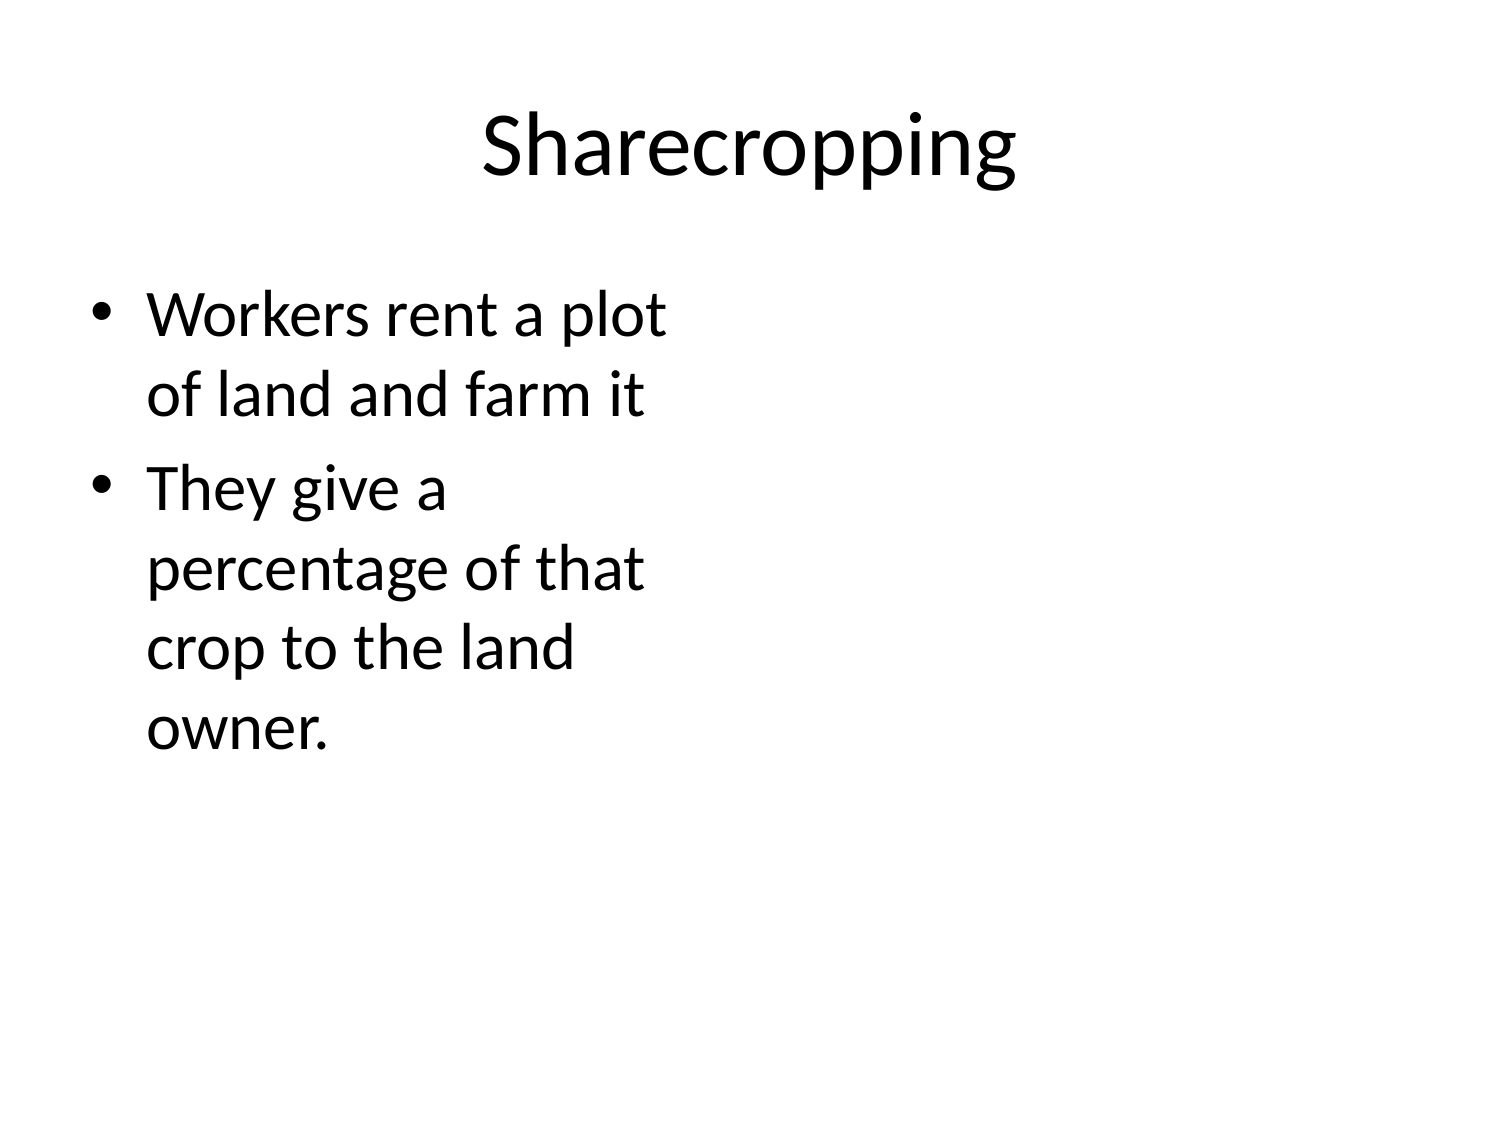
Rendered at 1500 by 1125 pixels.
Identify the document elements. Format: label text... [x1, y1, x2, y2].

list Workers rent a plot of land and farm it They give a percentage of that crop to the land owner. [75, 262, 713, 1005]
title Sharecropping [75, 45, 1425, 233]
